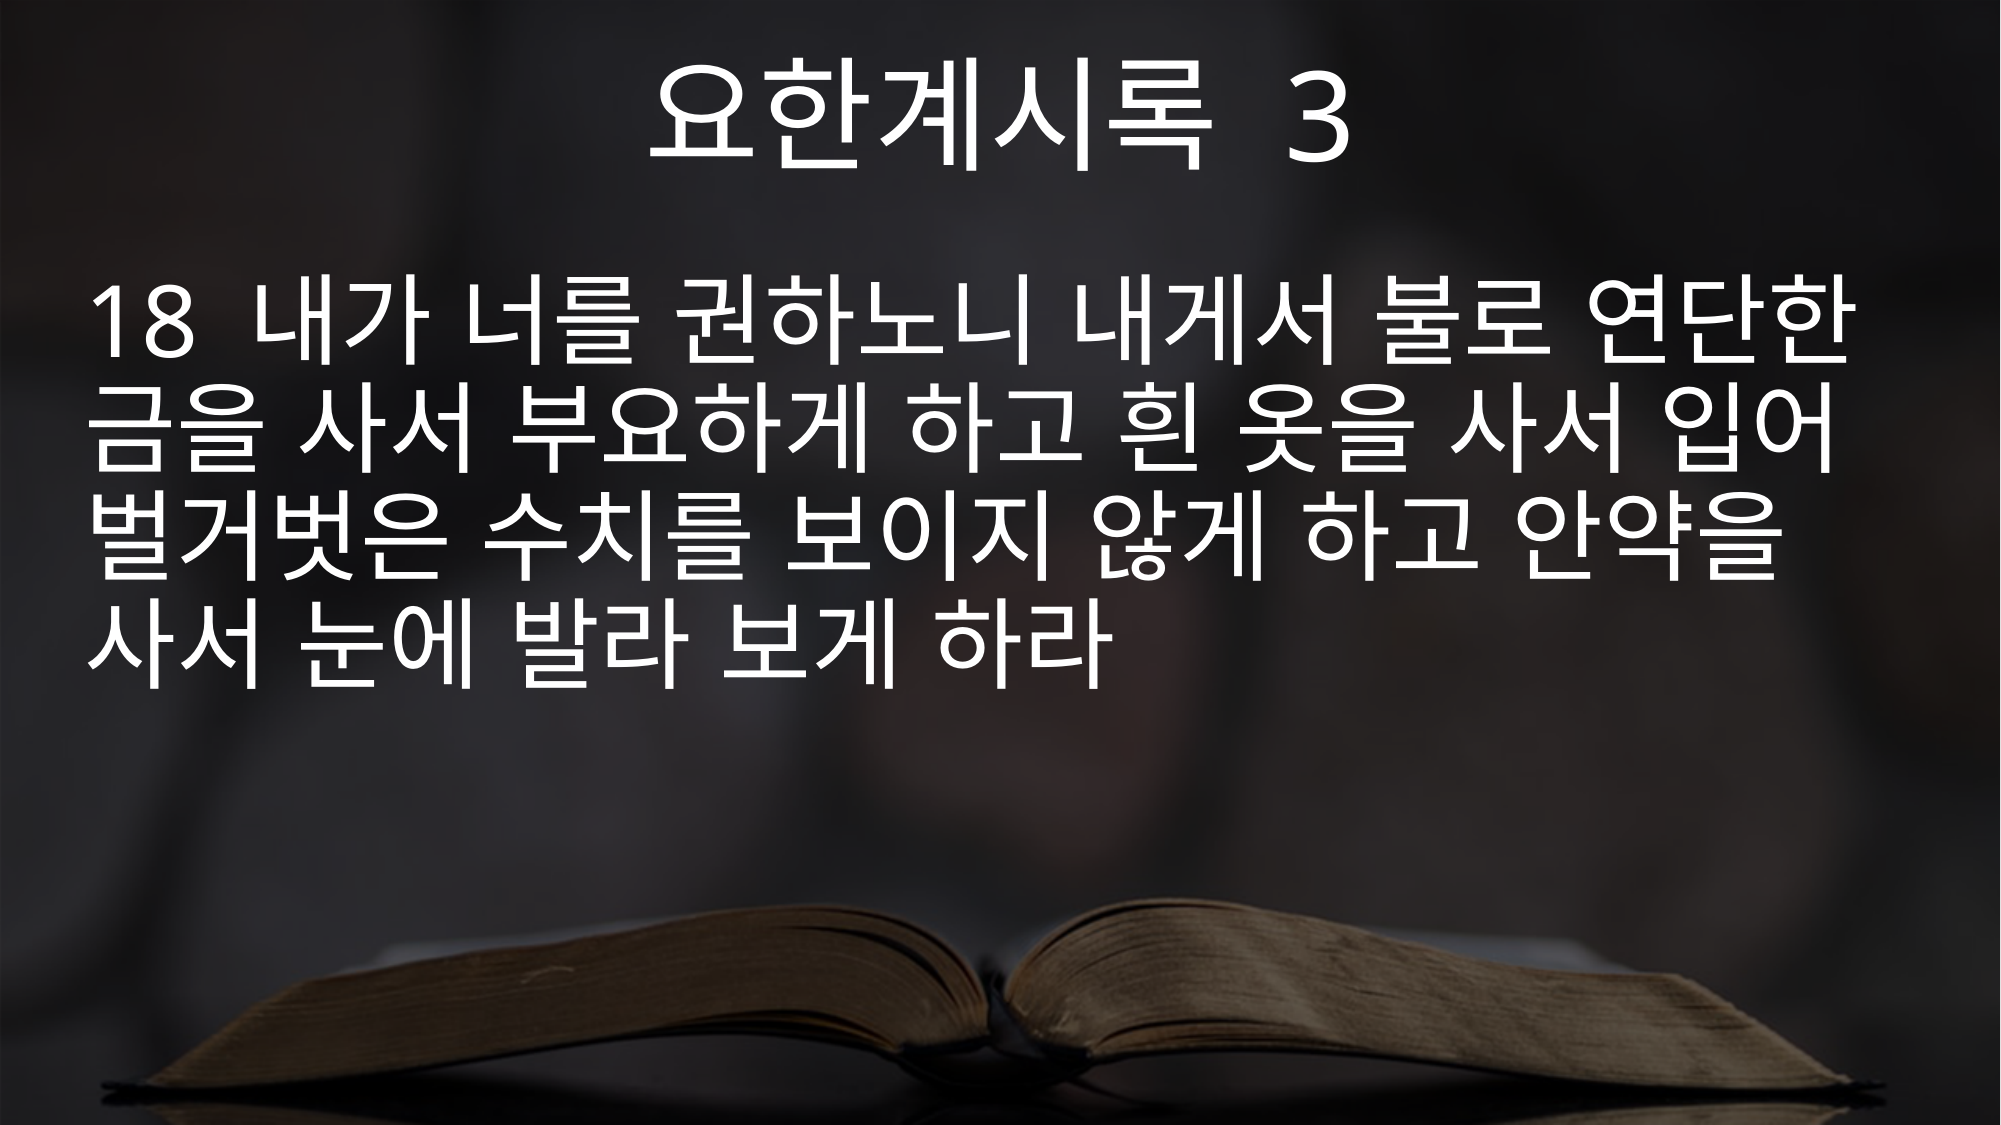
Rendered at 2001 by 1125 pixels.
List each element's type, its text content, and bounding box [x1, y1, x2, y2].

list 18 내가 너를 권하노니 내게서 불로 연단한 금을 사서 부요하게 하고 흰 옷을 사서 입어 벌거벗은 수치를 보이지 않게 하고 안약을 사서 눈에 발라 보게 하라 [69, 263, 1953, 423]
picture [0, 0, 2001, 1125]
footer 요한계시록 3 [0, 32, 2000, 192]
